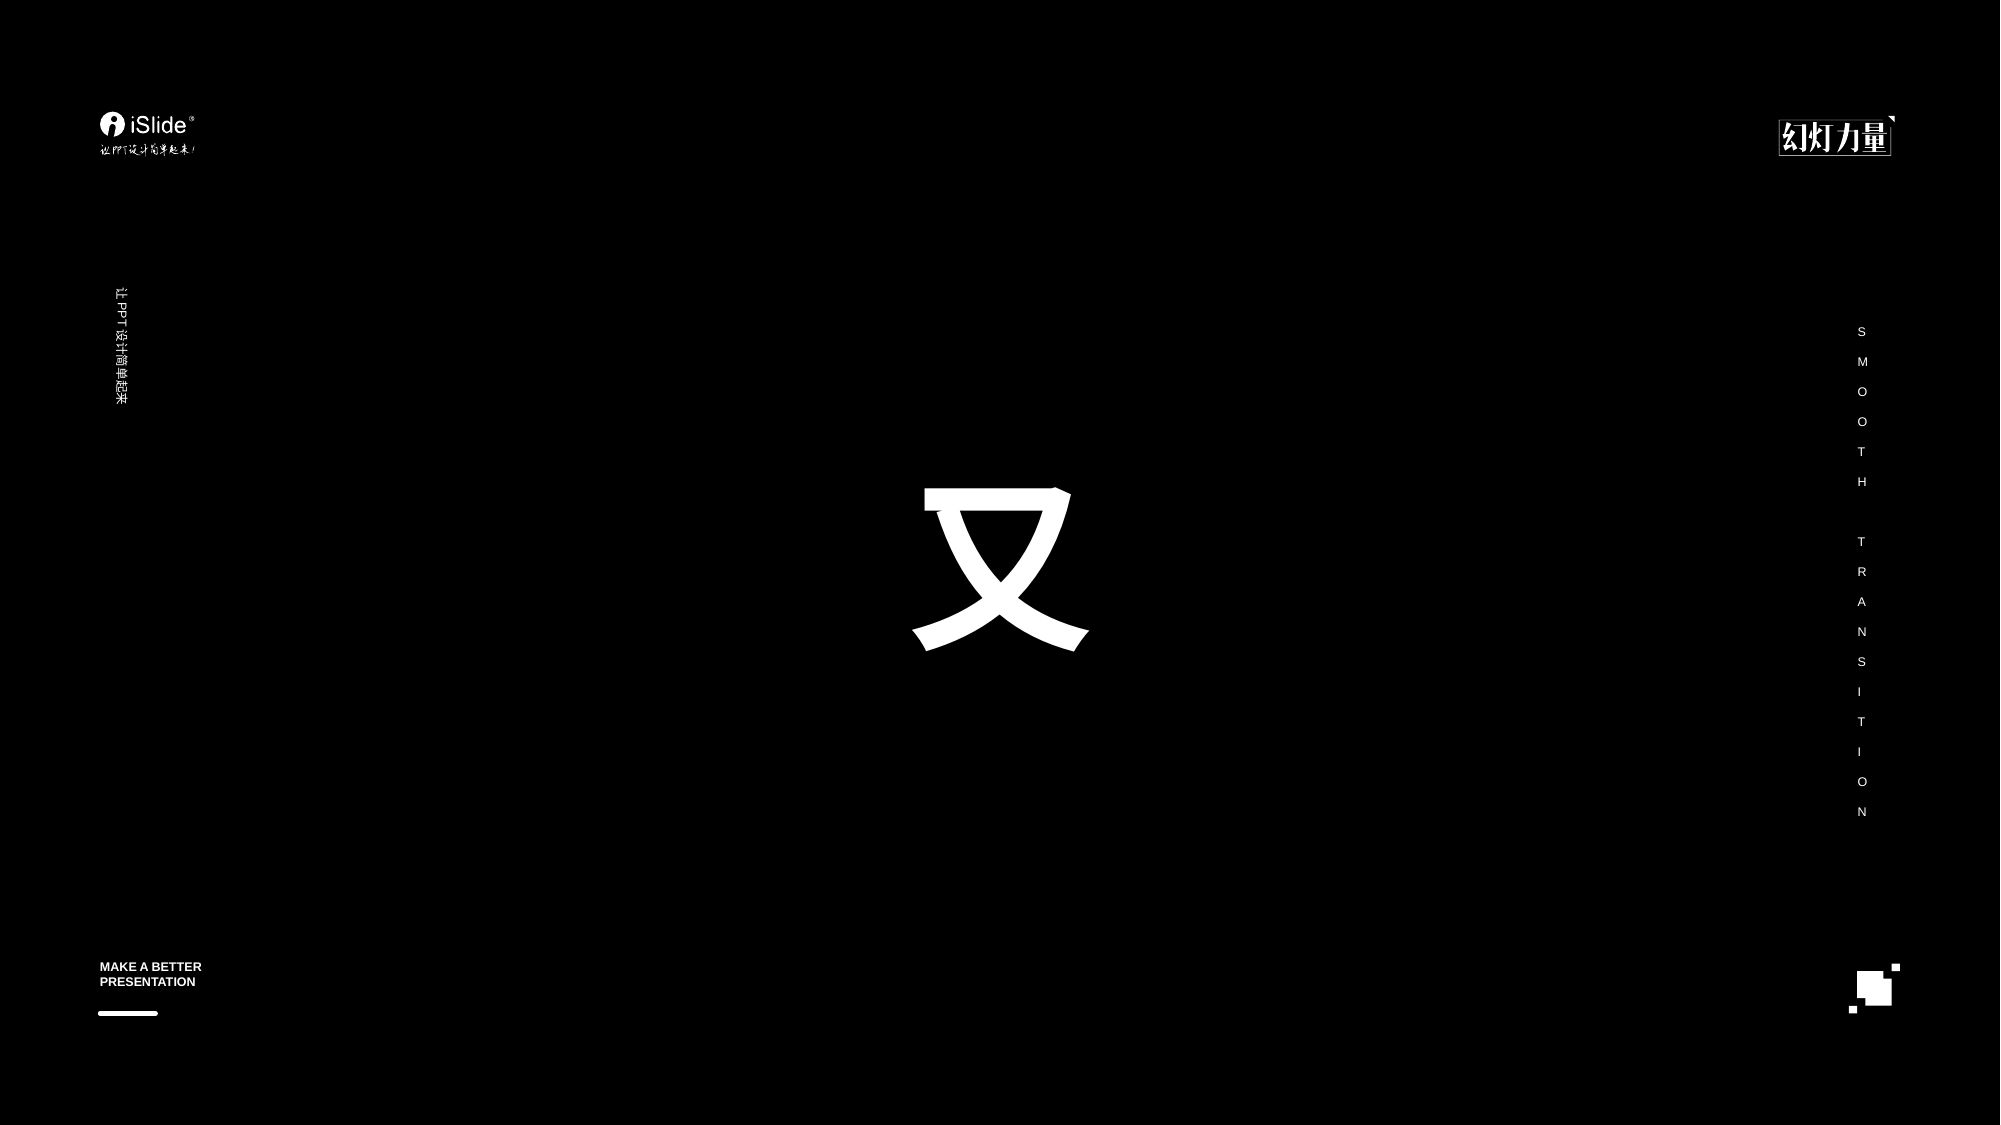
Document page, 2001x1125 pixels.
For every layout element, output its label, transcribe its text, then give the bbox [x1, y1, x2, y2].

text_box 又 [211, 405, 1788, 719]
